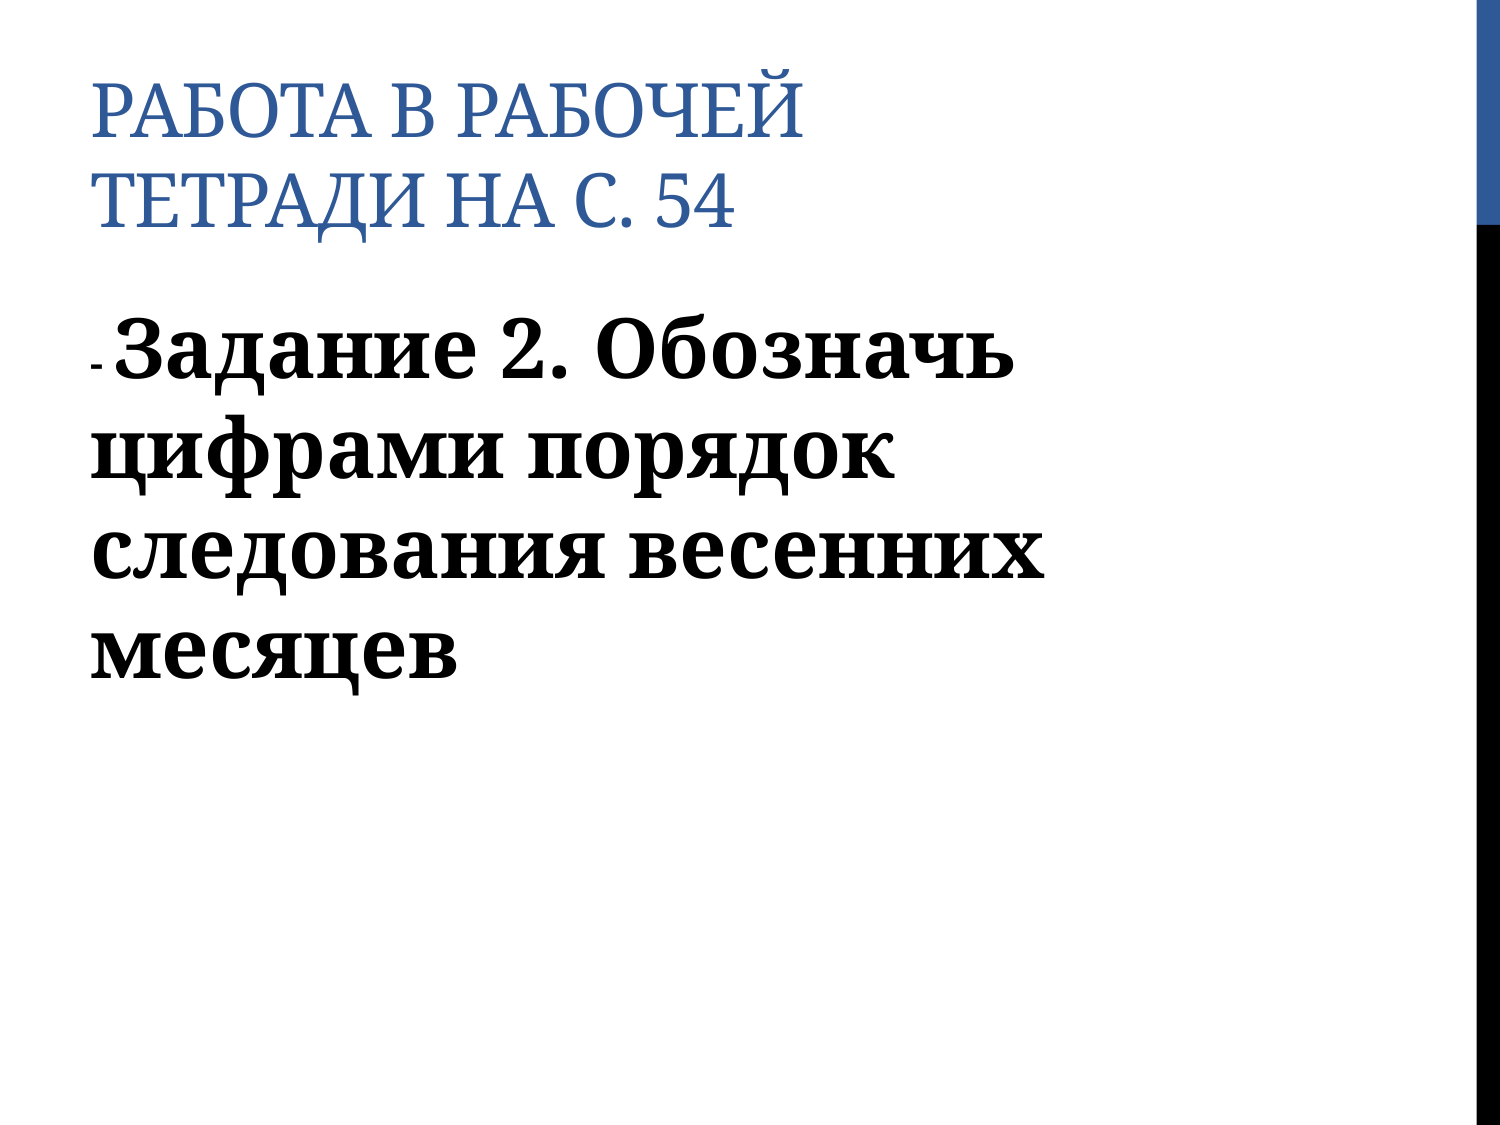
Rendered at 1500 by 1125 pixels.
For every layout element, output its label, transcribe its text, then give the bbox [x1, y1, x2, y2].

list - Задание 2. Обозначь цифрами порядок следования весенних месяцев [74, 287, 1326, 1006]
title Работа в рабочей тетради на с. 54 [75, 24, 1025, 250]
